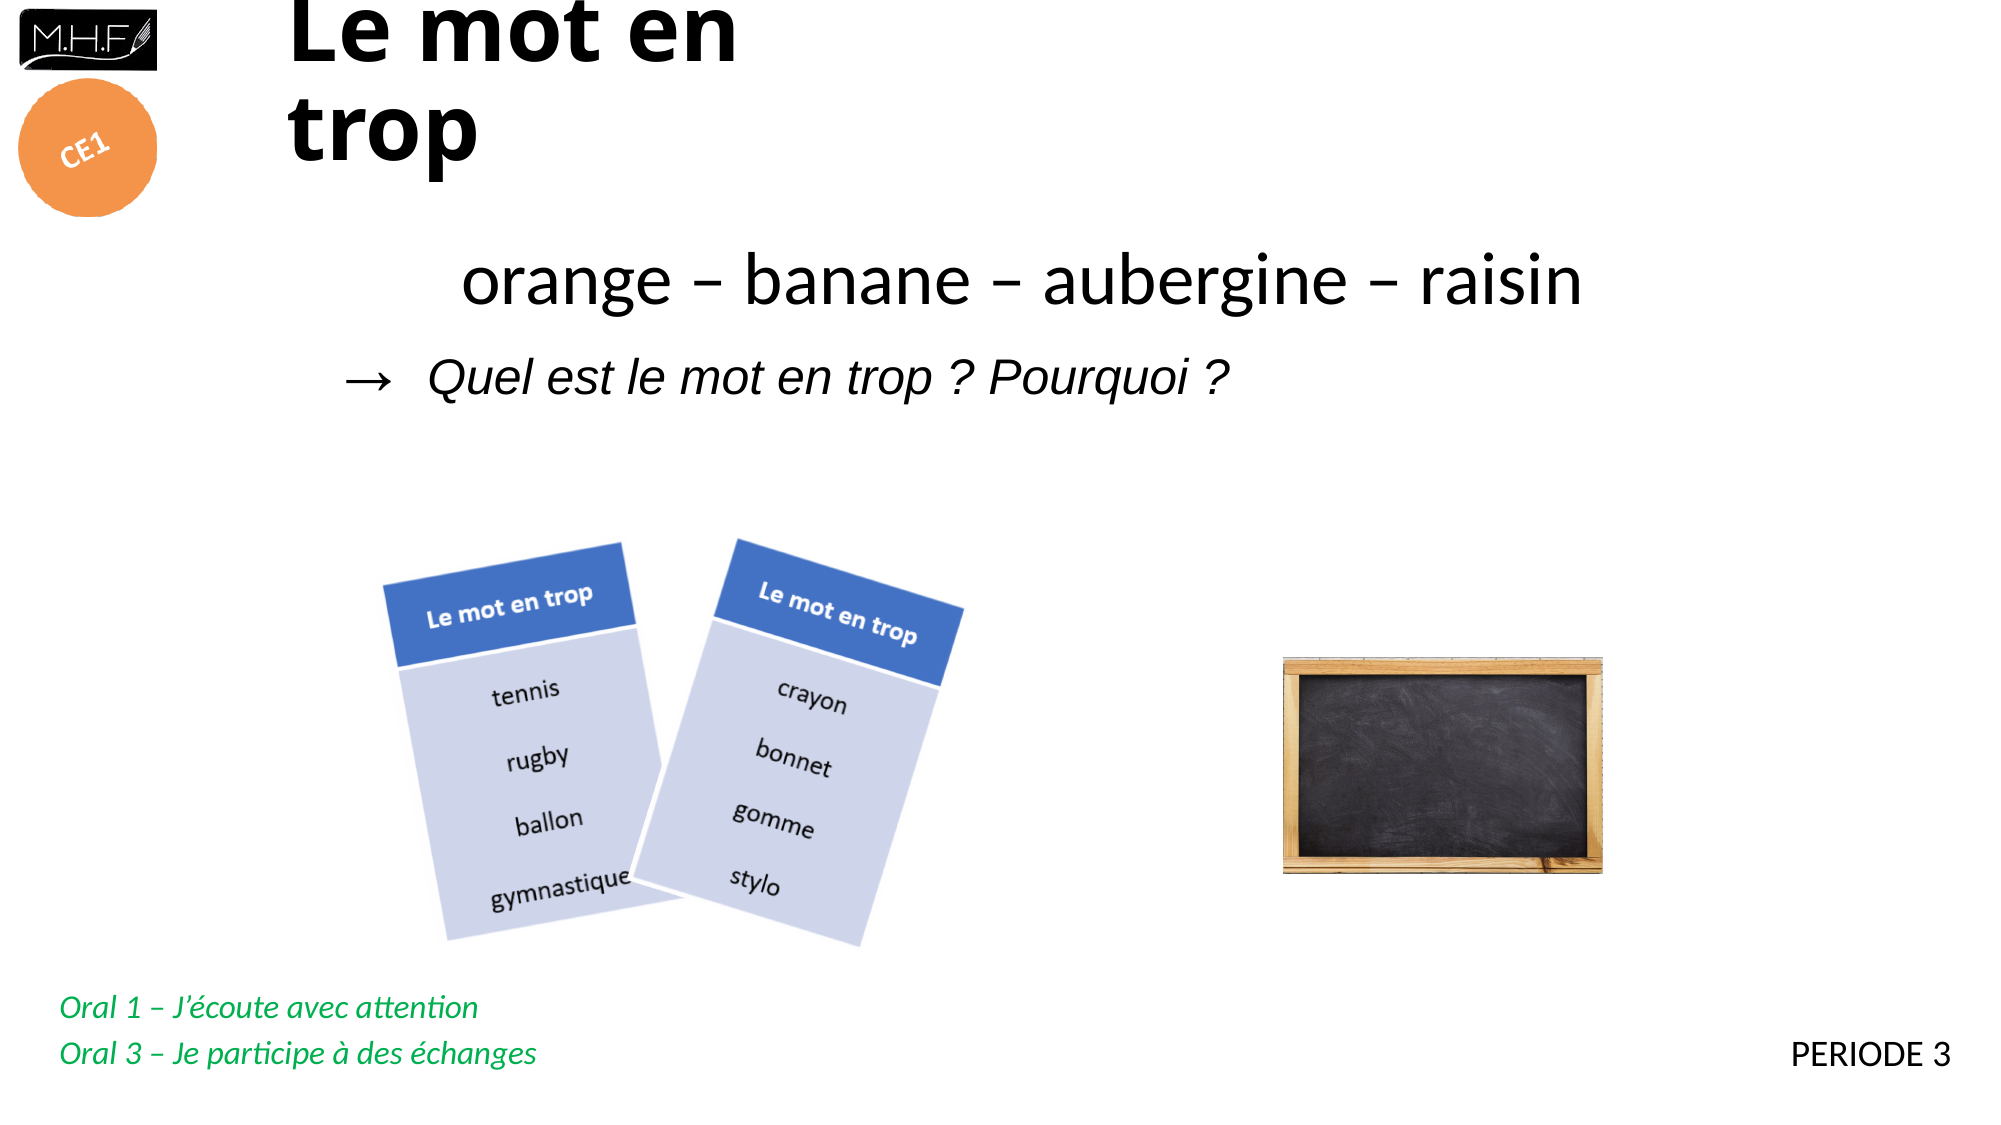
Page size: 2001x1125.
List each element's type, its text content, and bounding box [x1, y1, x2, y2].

picture [16, 7, 157, 74]
picture [373, 535, 969, 952]
picture [1283, 657, 1603, 874]
text_box PERIODE 3 [1362, 1021, 1967, 1082]
text_box Oral 1 – J’écoute avec attention Oral 3 – Je participe à des échanges [44, 977, 1346, 1092]
text_box orange – banane – aubergine – raisin → Quel est le mot en trop ? Pourquoi ? [316, 222, 1729, 507]
title Le mot en trop [271, 7, 930, 156]
picture [18, 78, 157, 218]
